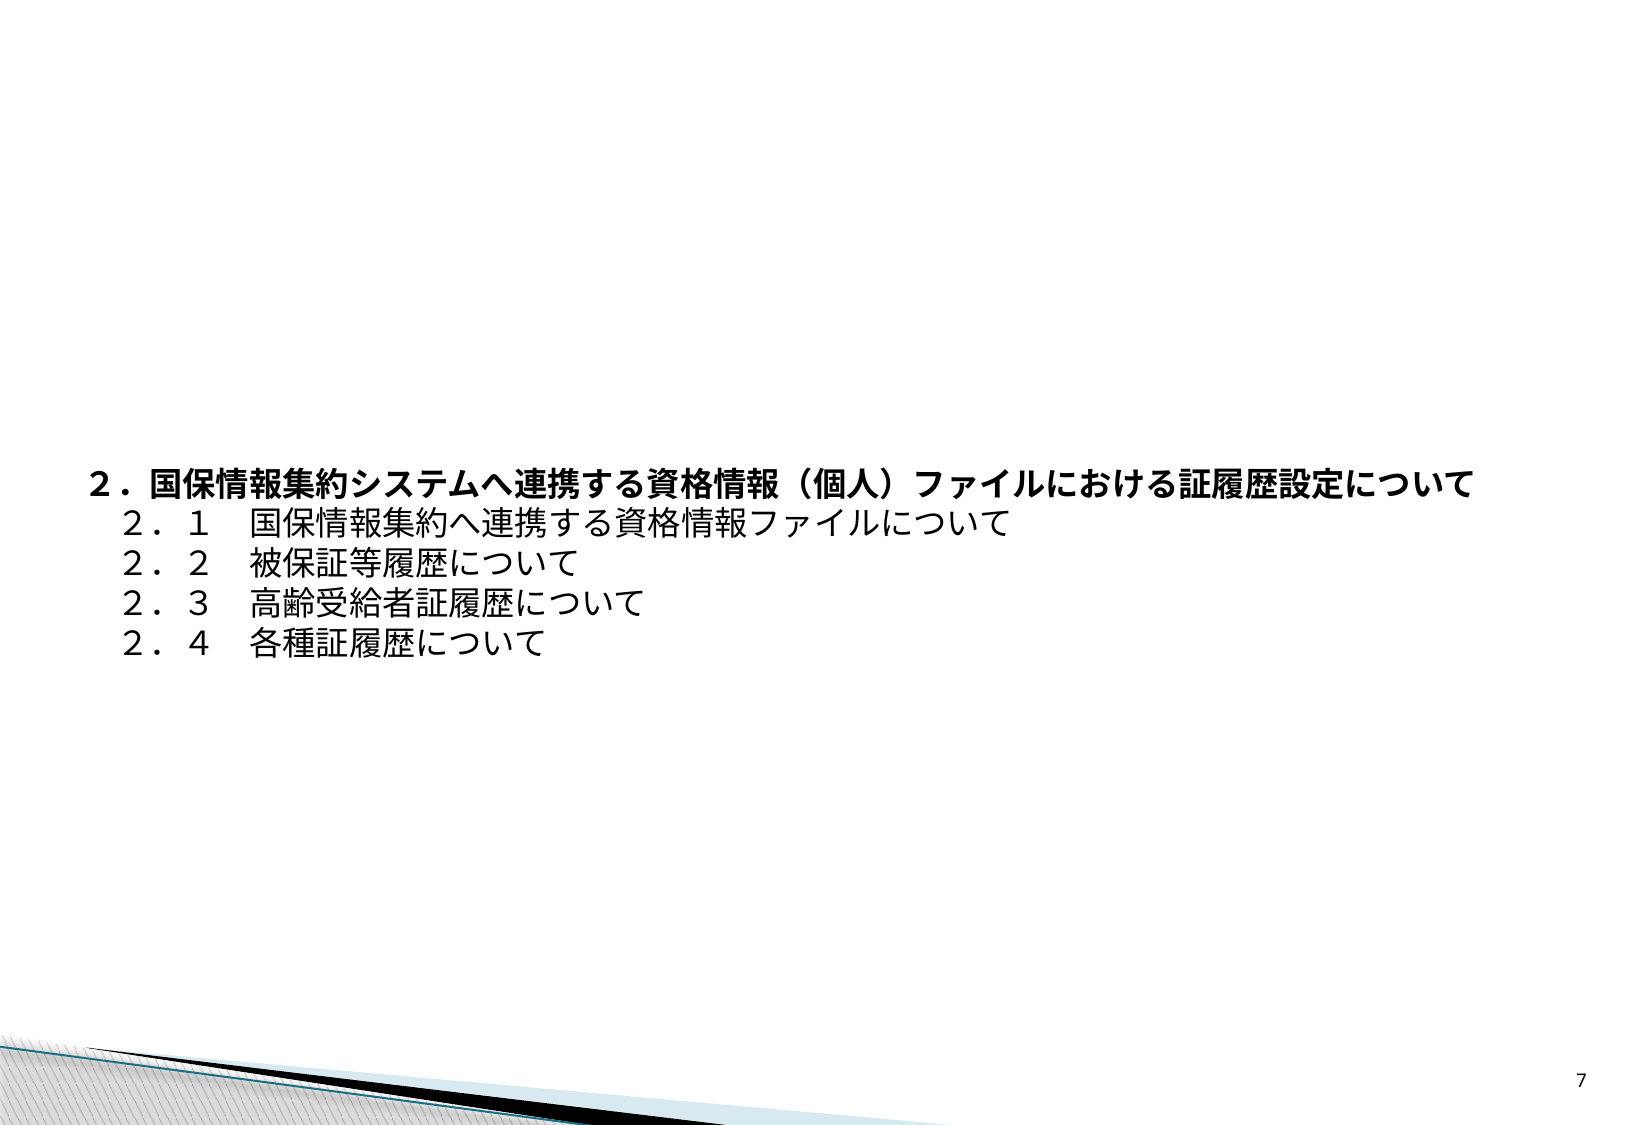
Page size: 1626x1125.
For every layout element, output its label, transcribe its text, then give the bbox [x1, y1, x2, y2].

text_box ２．国保情報集約システムへ連携する資格情報（個人）ファイルにおける証履歴設定について ２．１ 国保情報集約へ連携する資格情報ファイルについて ２．２ 被保証等履歴について ２．３ 高齢受給者証履歴について ２．４ 各種証履歴について [68, 455, 1590, 670]
picture [465, 1106, 510, 1113]
slide_number 6 [1536, 1051, 1602, 1112]
